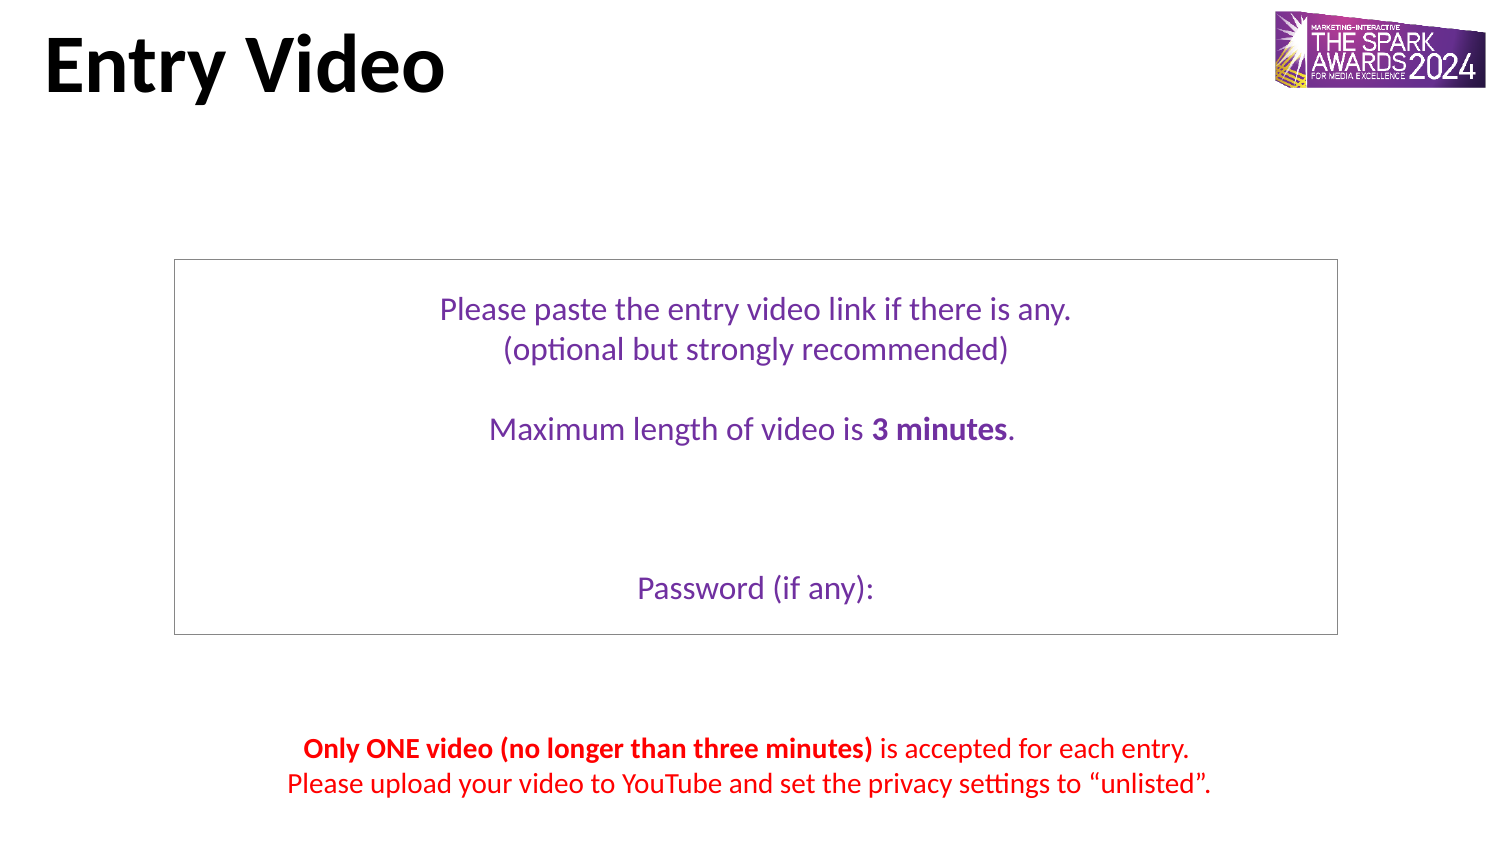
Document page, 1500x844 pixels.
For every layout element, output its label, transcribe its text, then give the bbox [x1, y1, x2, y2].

text_box Please paste the entry video link if there is any. (optional but strongly recommended) Maximum length of video is 3 minutes. Password (if any): [174, 259, 1338, 635]
text_box Only ONE video (no longer than three minutes) is accepted for each entry. Please upload your video to YouTube and set the privacy settings to “unlisted”. [0, 721, 1500, 807]
text_box Entry Video [29, 15, 1270, 103]
picture [1262, 2, 1499, 97]
